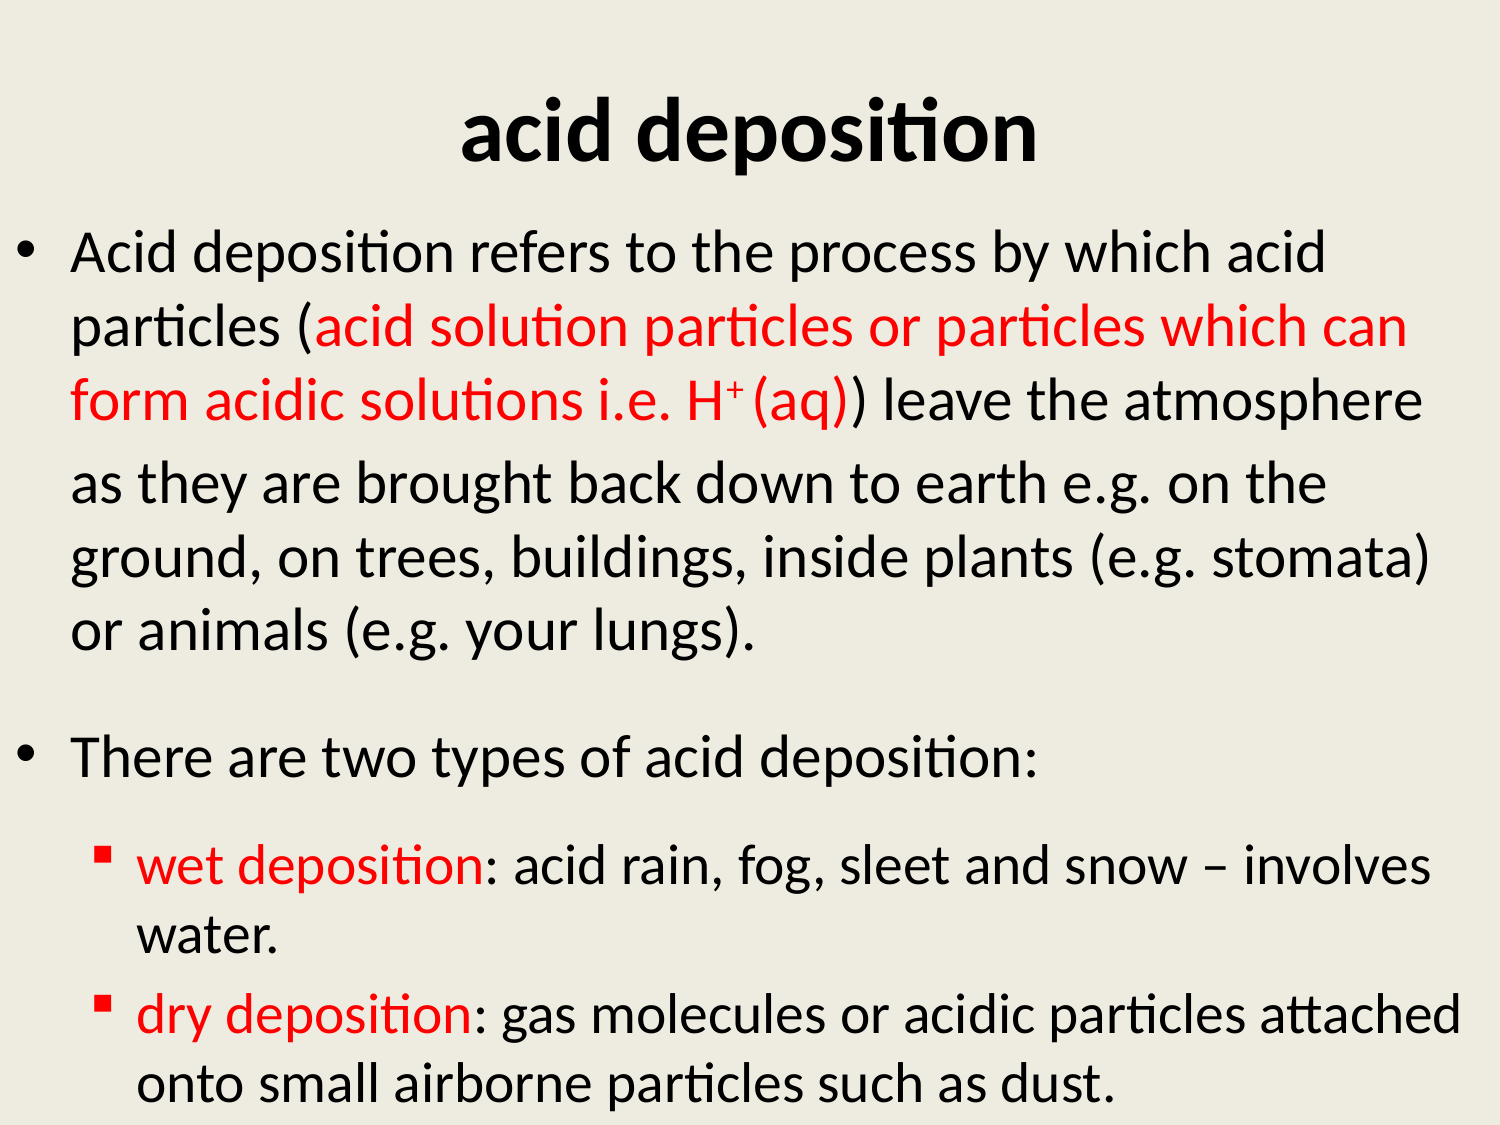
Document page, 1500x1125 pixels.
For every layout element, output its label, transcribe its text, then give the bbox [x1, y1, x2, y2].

list Acid deposition refers to the process by which acid particles (acid solution particles or particles which can form acidic solutions i.e. H+ (aq)) leave the atmosphere as they are brought back down to earth e.g. on the ground, on trees, buildings, inside plants (e.g. stomata) or animals (e.g. your lungs). There are two types of acid deposition: wet deposition: acid rain, fog, sleet and snow – involves water. dry deposition: gas molecules or acidic particles attached onto small airborne particles such as dust. [0, 204, 1500, 1125]
title acid deposition [0, 45, 1500, 204]
